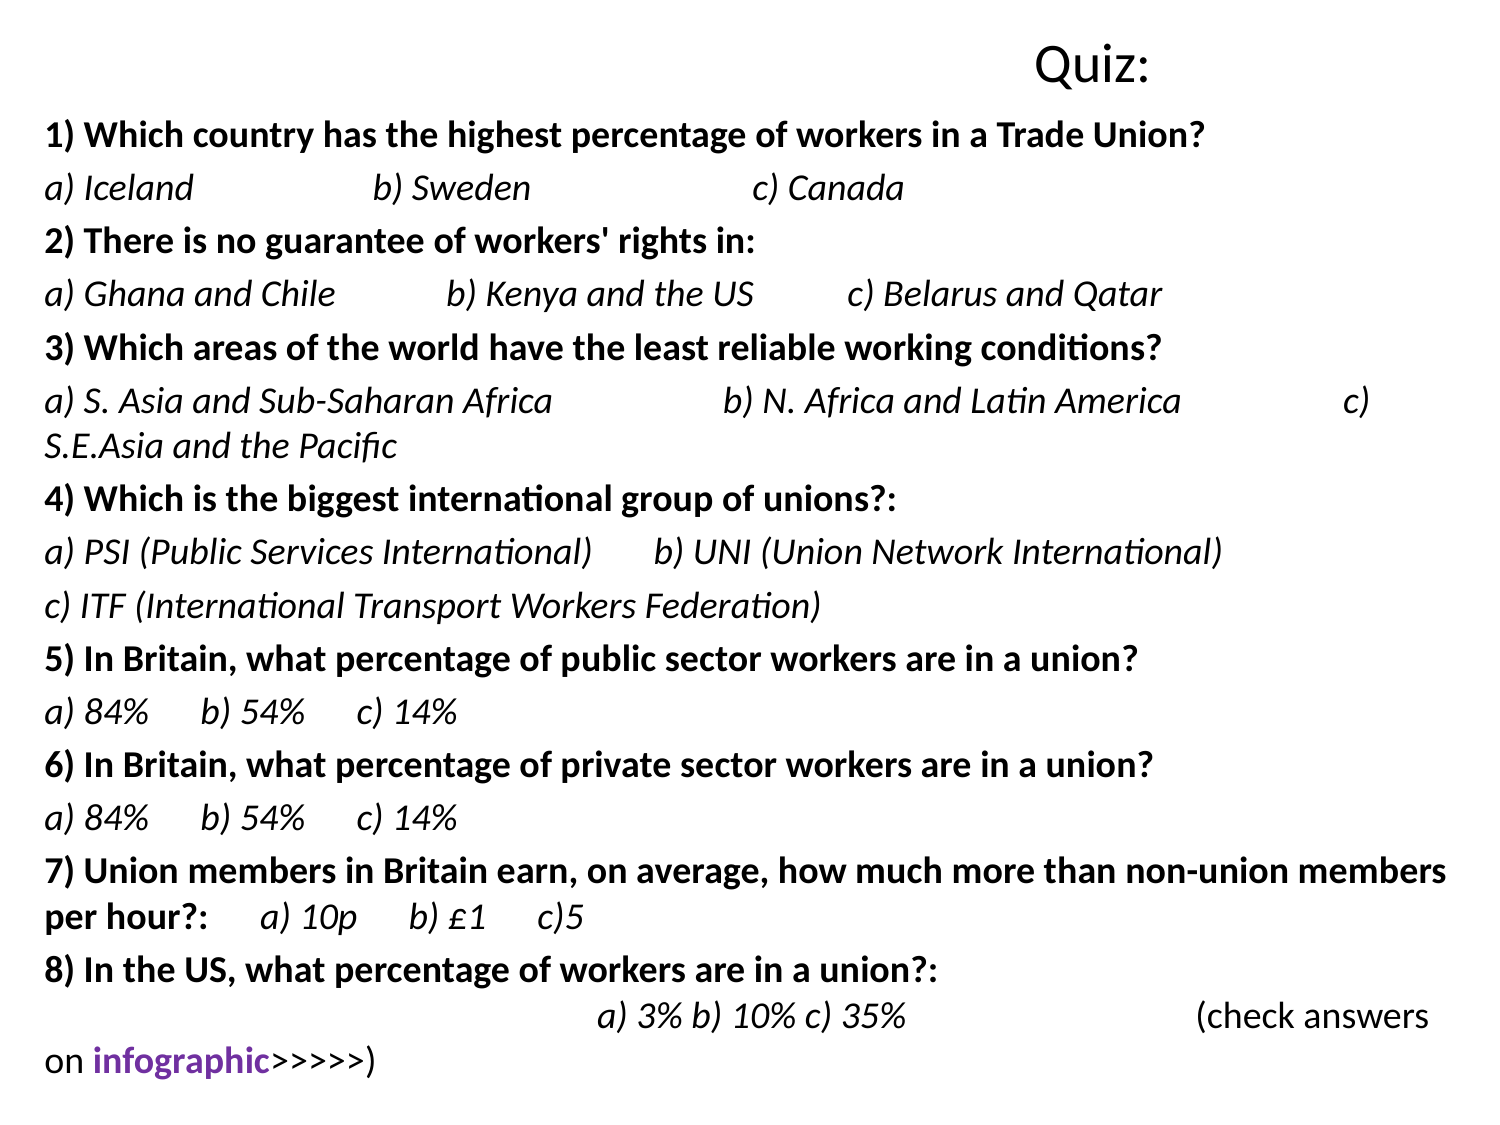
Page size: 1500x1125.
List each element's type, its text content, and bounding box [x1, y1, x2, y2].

title Quiz: [761, 19, 1425, 101]
list 1) Which country has the highest percentage of workers in a Trade Union? a) Iceland b) Sweden c) Canada 2) There is no guarantee of workers' rights in: a) Ghana and Chile b) Kenya and the US c) Belarus and Qatar 3) Which areas of the world have the least reliable working conditions? a) S. Asia and Sub-Saharan Africa b) N. Africa and Latin America c) S.E.Asia and the Pacific 4) Which is the biggest international group of unions?: a) PSI (Public Services International) b) UNI (Union Network International) c) ITF (International Transport Workers Federation) 5) In Britain, what percentage of public sector workers are in a union? a) 84% b) 54% c) 14% 6) In Britain, what percentage of private sector workers are in a union? a) 84% b) 54% c) 14% 7) Union members in Britain earn, on average, how much more than non-union members per hour?: a) 10p b) £1 c)5 8) In the US, what percentage of workers are in a union?: a) 3% b) 10% c) 35% (check answers on infographic>>>>>) [29, 101, 1483, 1094]
